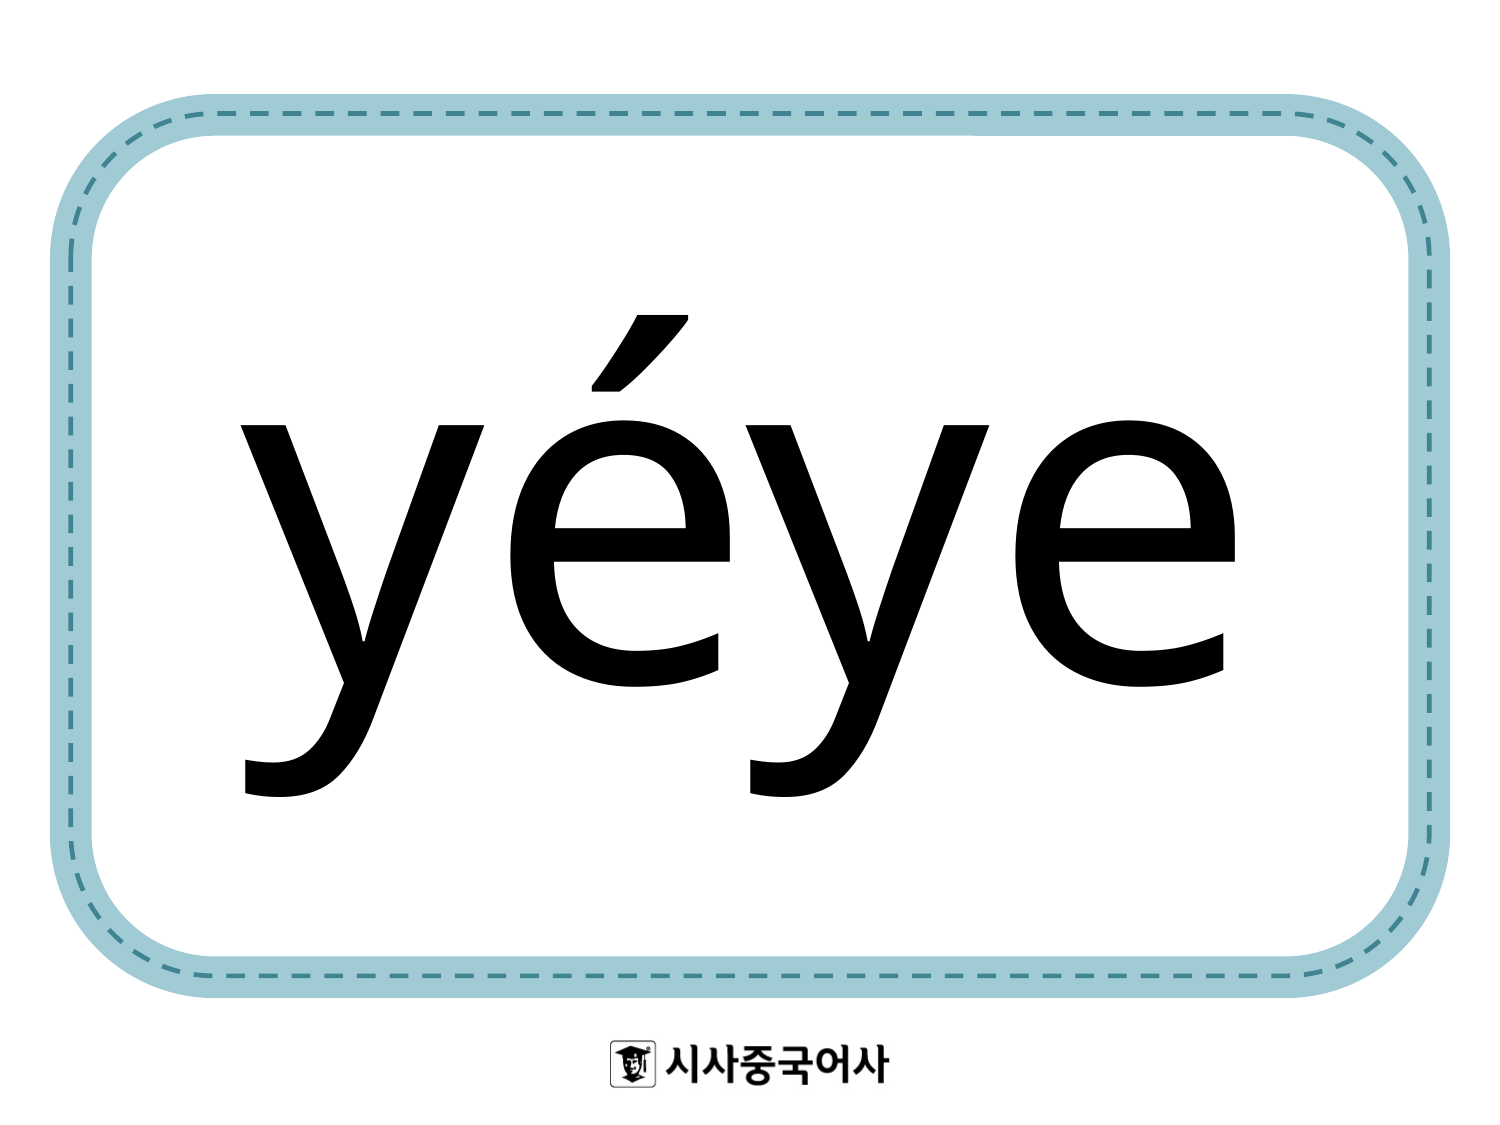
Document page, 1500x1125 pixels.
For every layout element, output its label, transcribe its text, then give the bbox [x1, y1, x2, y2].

picture [602, 1034, 898, 1094]
text_box yéye [145, 159, 1354, 823]
